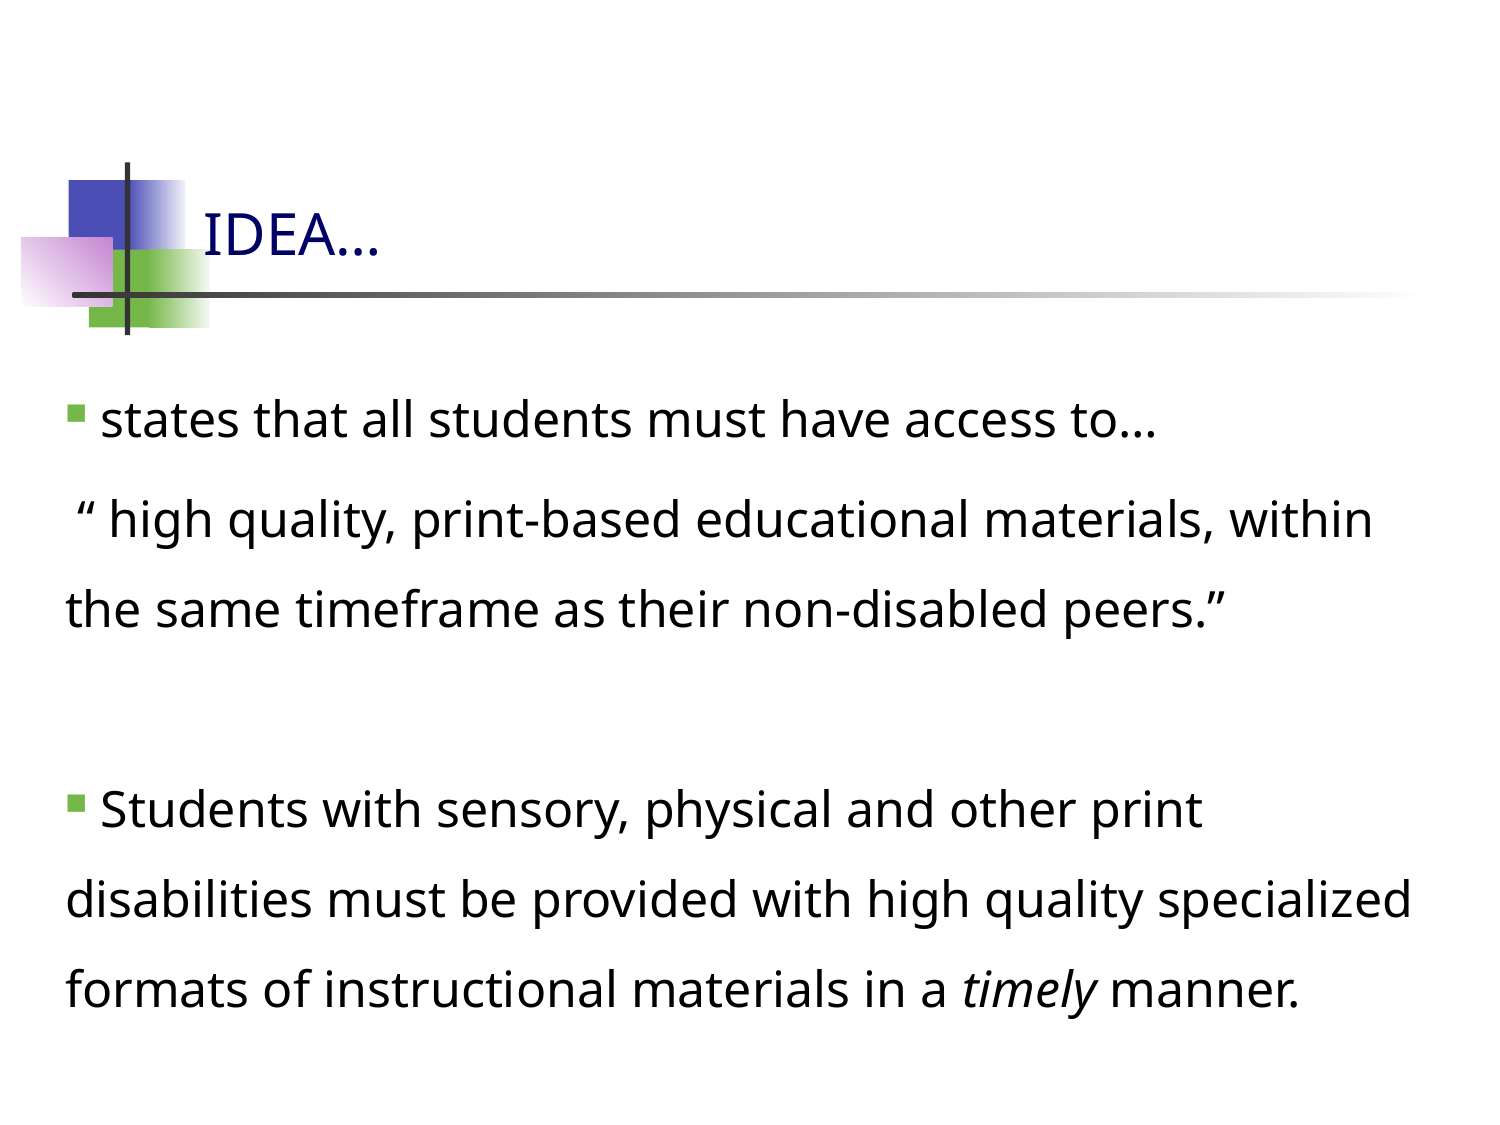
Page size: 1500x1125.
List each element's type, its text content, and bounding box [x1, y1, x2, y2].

title IDEA… [188, 34, 1468, 276]
list states that all students must have access to… “ high quality, print-based educational materials, within the same timeframe as their non-disabled peers.” Students with sensory, physical and other print disabilities must be provided with high quality specialized formats of instructional materials in a timely manner. [49, 349, 1438, 1125]
